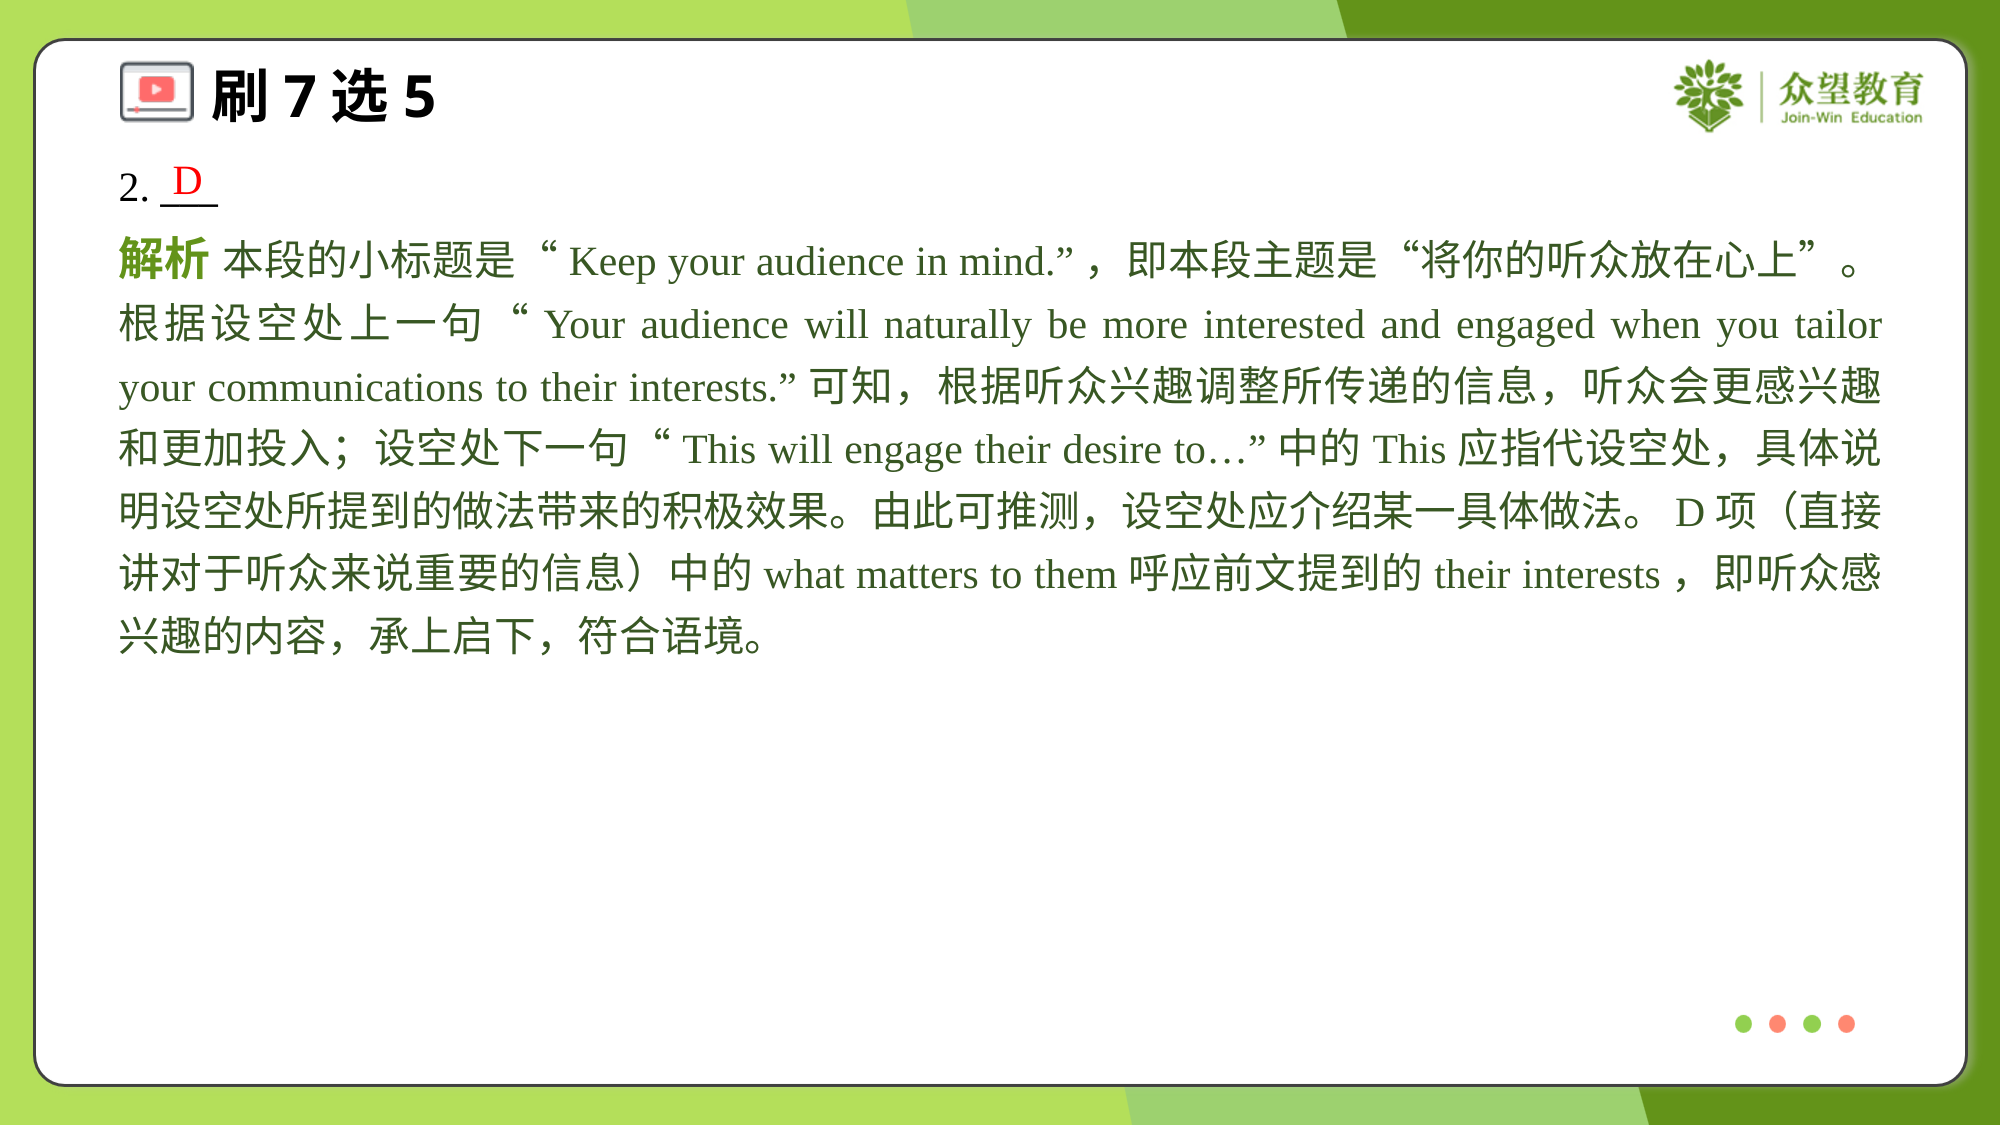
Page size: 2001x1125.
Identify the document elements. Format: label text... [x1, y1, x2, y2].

picture [0, 0, 2000, 1125]
text_box 解析 本段的小标题是“Keep your audience in mind.”，即本段主题是“将你的听众放在心上”。根据设空处上一句“Your audience will naturally be more interested and engaged when you tailor your communications to their interests.”可知，根据听众兴趣调整所传递的信息，听众会更感兴趣和更加投入；设空处下一句“This will engage their desire to…”中的This应指代设空处，具体说明设空处所提到的做法带来的积极效果。由此可推测，设空处应介绍某一具体做法。D项（直接讲对于听众来说重要的信息）中的what matters to them呼应前文提到的their interests，即听众感兴趣的内容，承上启下，符合语境。 [118, 215, 1883, 655]
text_box D [167, 140, 208, 199]
text_box 2. ___ [118, 146, 1883, 204]
